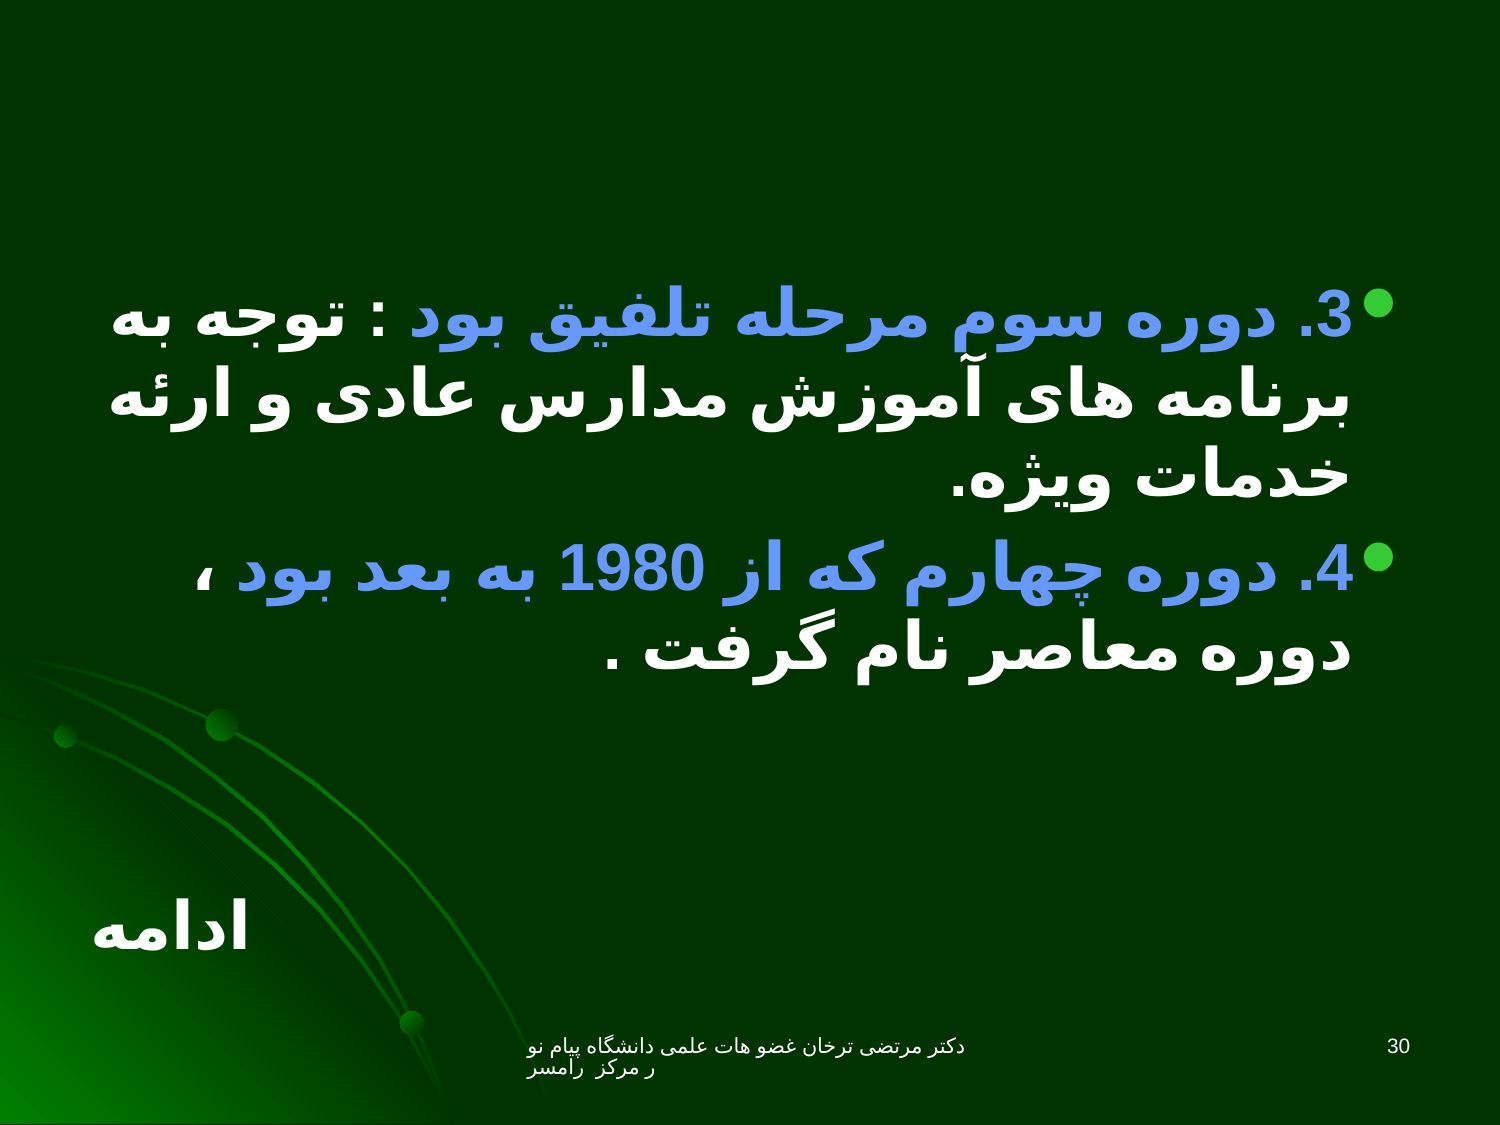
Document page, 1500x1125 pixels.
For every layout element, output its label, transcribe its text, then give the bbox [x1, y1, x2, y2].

footer دکتر مرتضی ترخان غضو هات علمی دانشگاه پیام نور مرکز رامسر [512, 1024, 988, 1101]
list 3. دوره سوم مرحله تلفیق بود : توجه به برنامه های آموزش مدارس عادی و ارئه خدمات ویژه. 4. دوره چهارم که از 1980 به بعد بود ، دوره معاصر نام گرفت . ادامه [74, 262, 1426, 1006]
slide_number 30 [1074, 1024, 1426, 1101]
